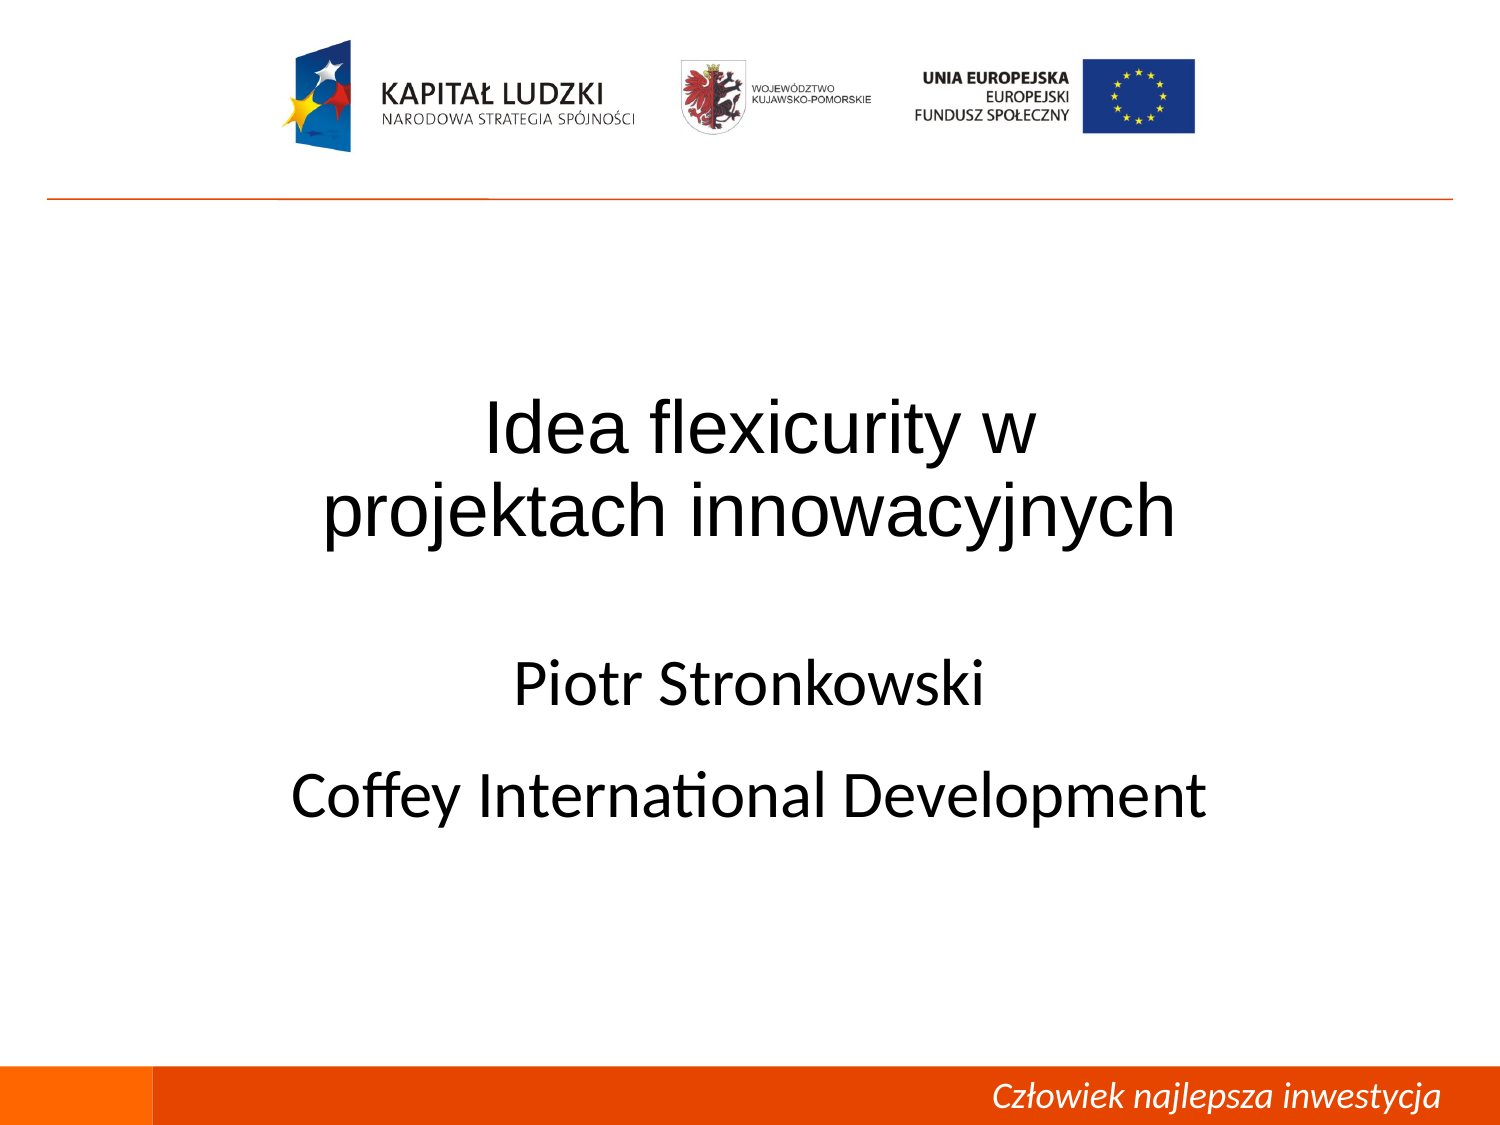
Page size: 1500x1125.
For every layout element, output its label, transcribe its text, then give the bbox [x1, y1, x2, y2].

text_box Człowiek najlepsza inwestycja [150, 1064, 1500, 1125]
picture [281, 34, 1221, 157]
title Idea flexicurity w projektach innowacyjnych [112, 349, 1388, 591]
subtitle Piotr Stronkowski Coffey International Development [225, 637, 1275, 925]
text_box [0, 1064, 150, 1125]
